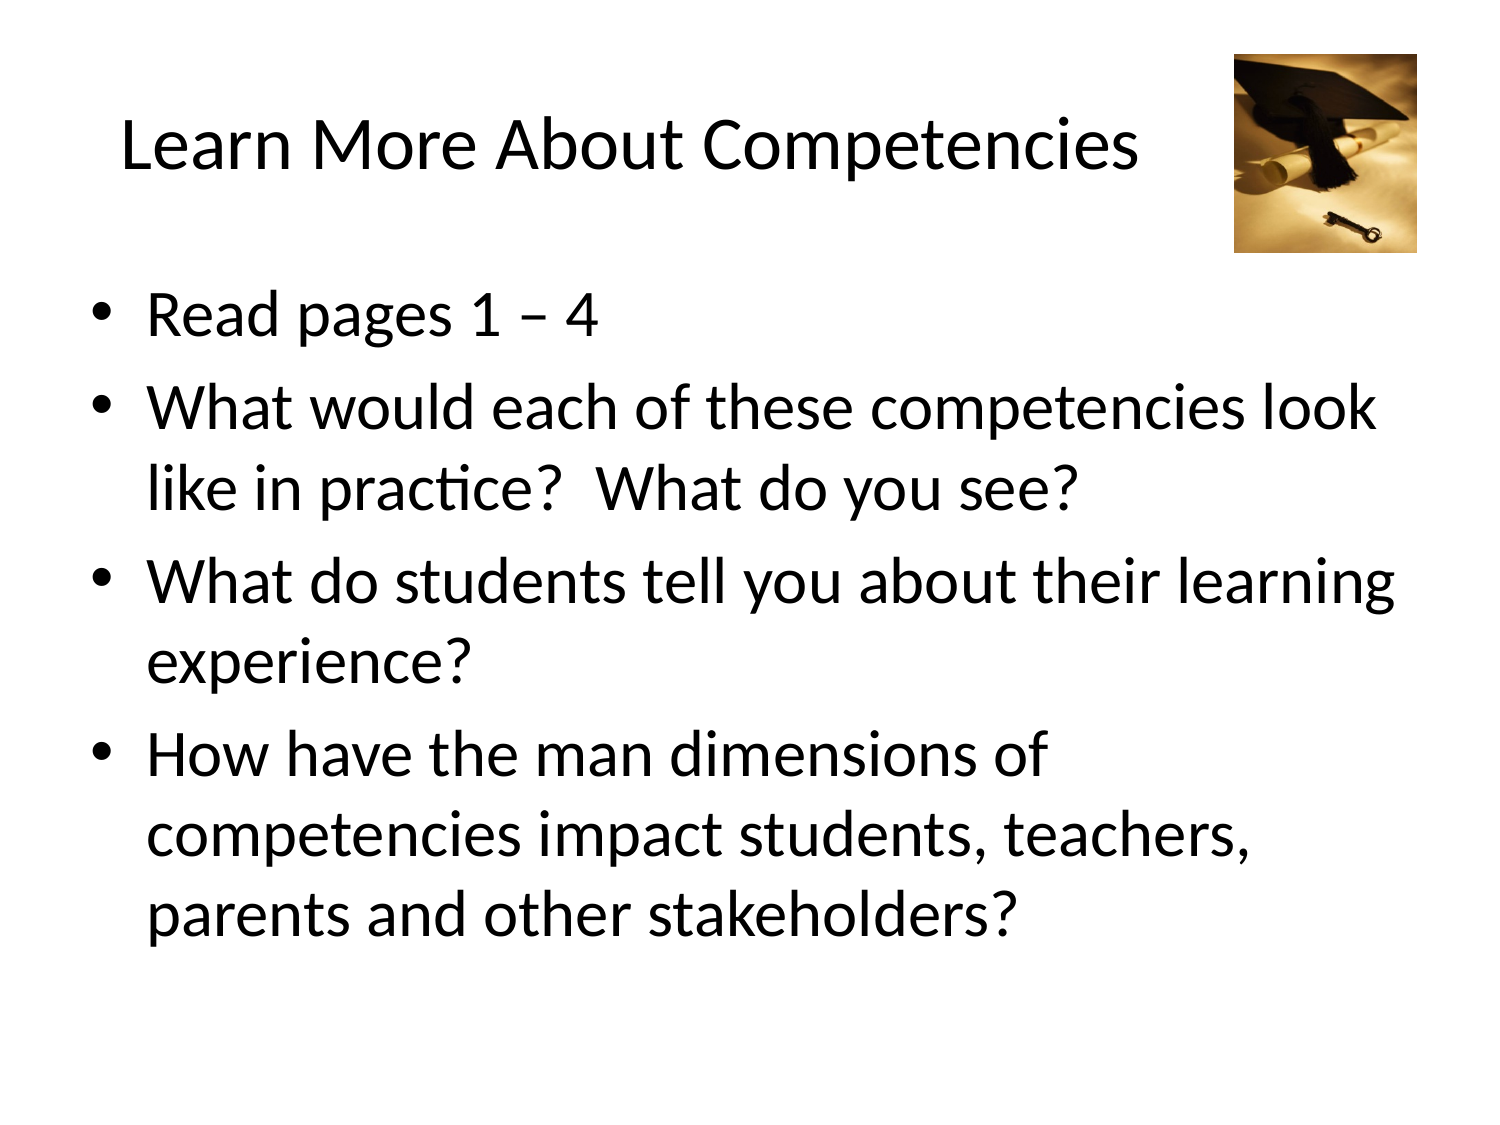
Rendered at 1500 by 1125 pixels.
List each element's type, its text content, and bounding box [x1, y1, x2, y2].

title Learn More About Competencies [75, 45, 1188, 233]
list Read pages 1 – 4 What would each of these competencies look like in practice? What do you see? What do students tell you about their learning experience? How have the man dimensions of competencies impact students, teachers, parents and other stakeholders? [75, 262, 1425, 1005]
picture [1234, 54, 1417, 253]
